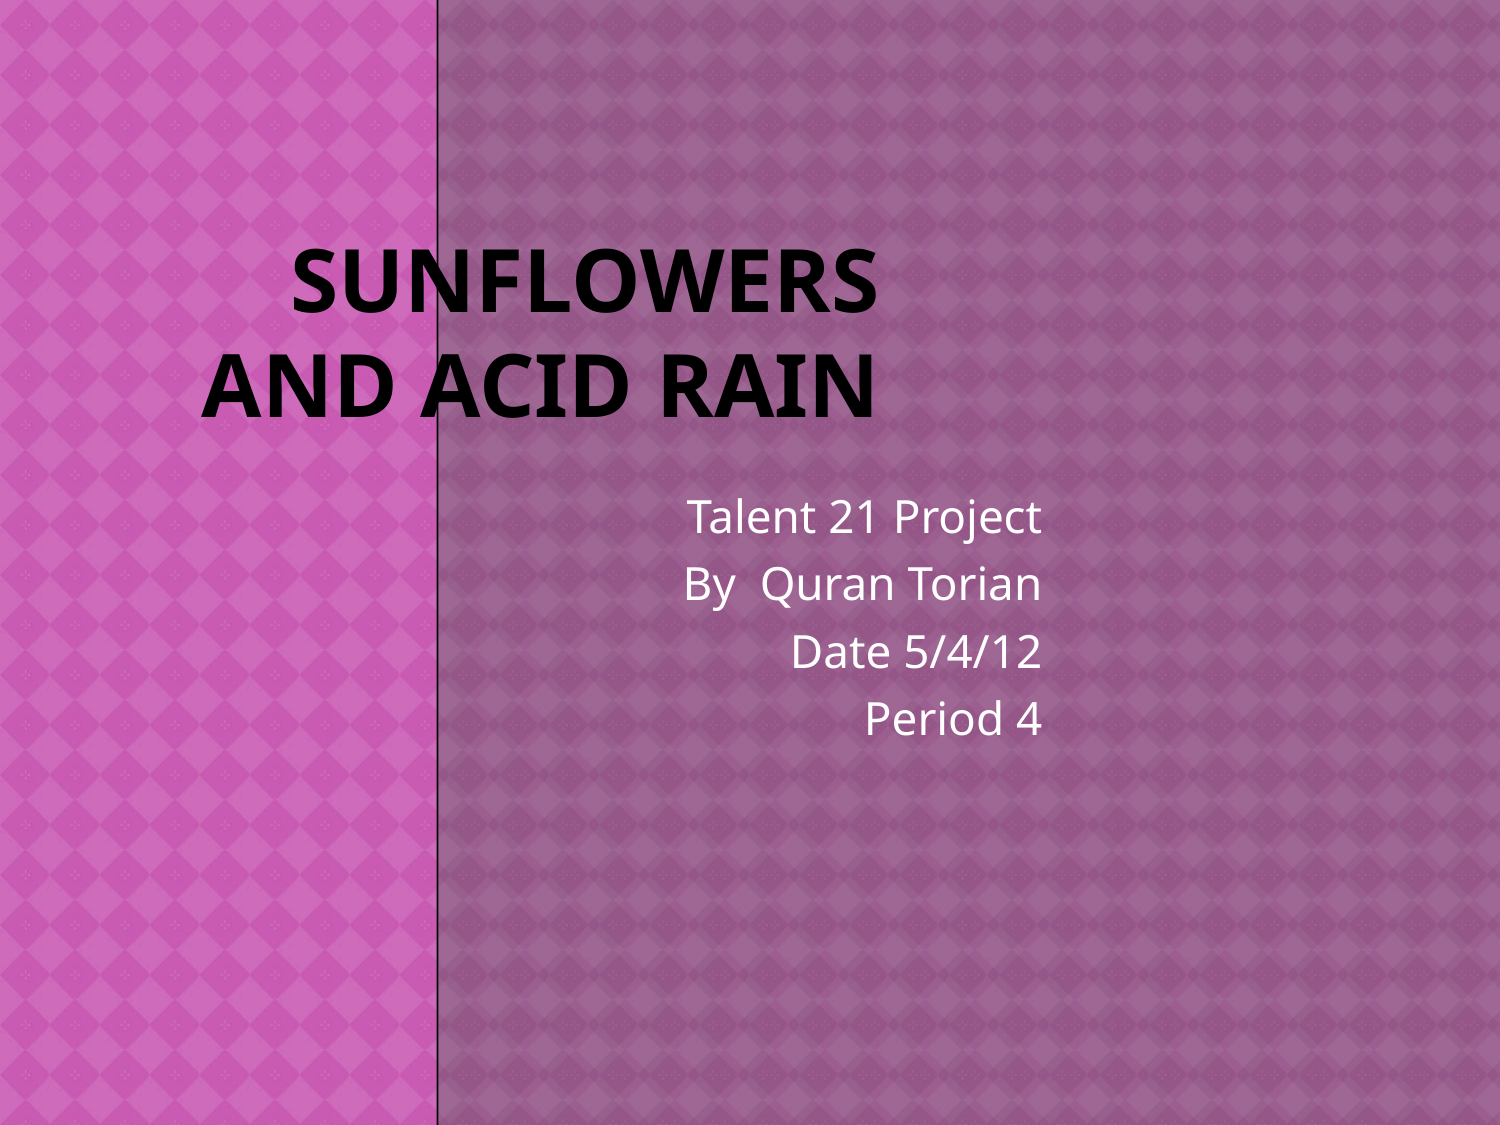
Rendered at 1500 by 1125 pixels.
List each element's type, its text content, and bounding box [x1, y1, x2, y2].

subtitle Talent 21 Project By Quran Torian Date 5/4/12 Period 4 [62, 487, 1050, 875]
title Sunflowers and Acid Rain [75, 75, 888, 435]
